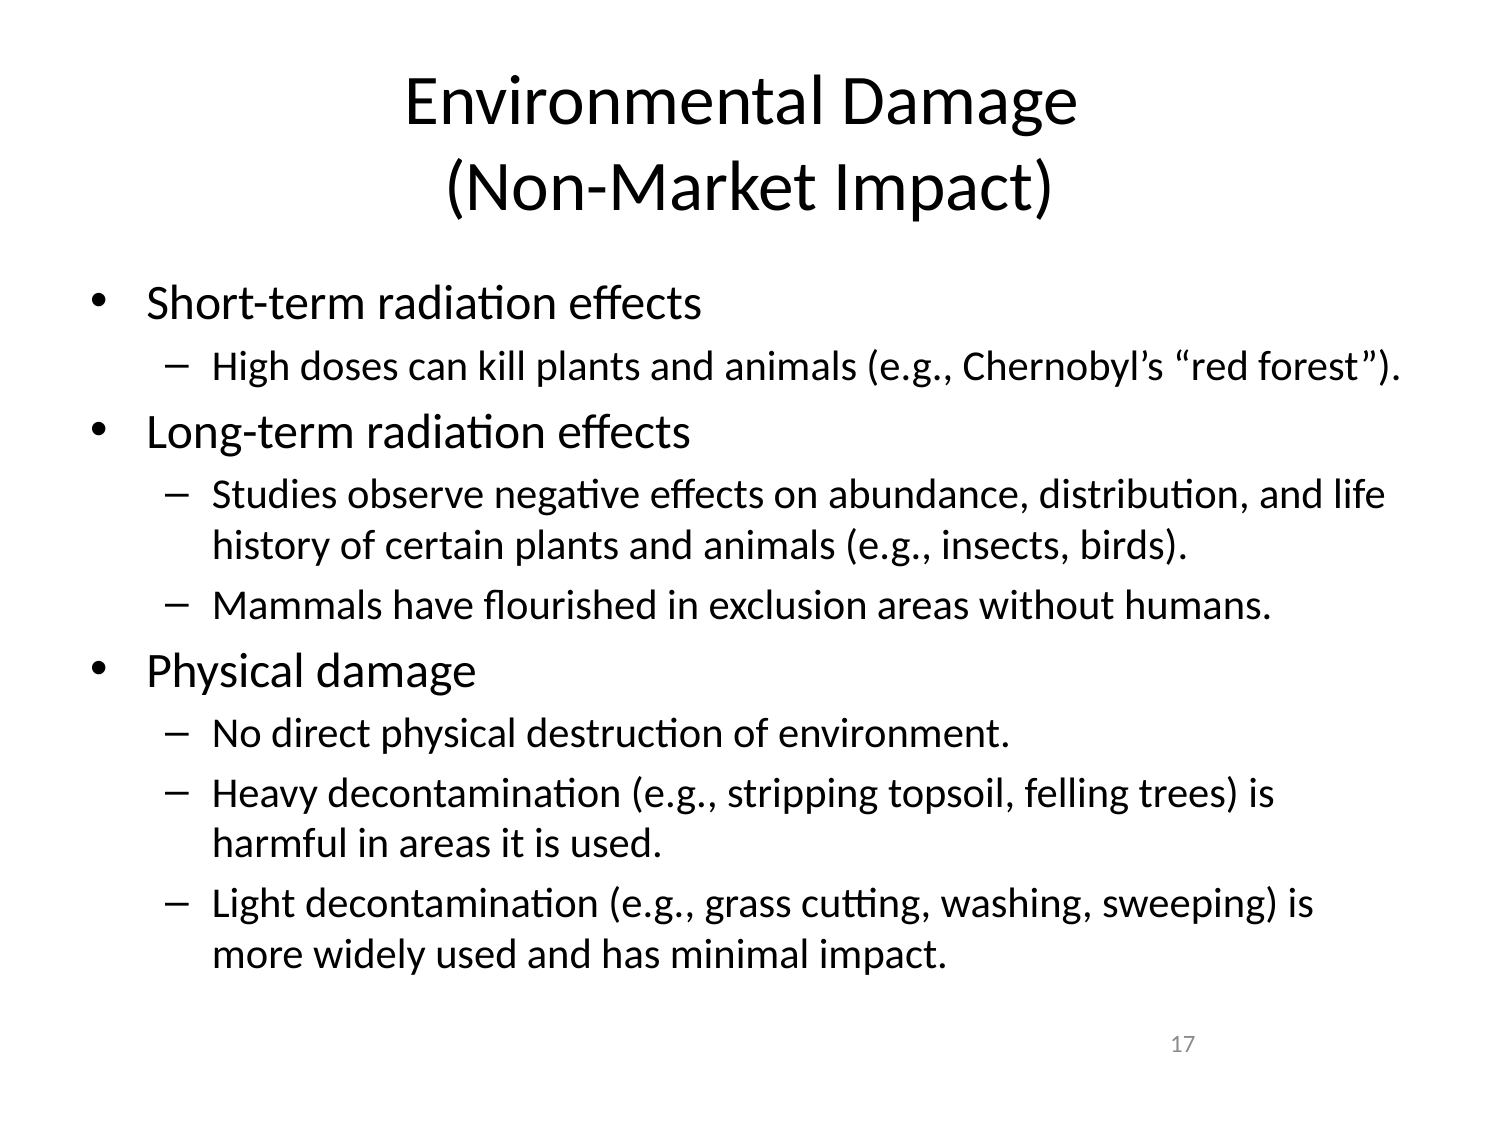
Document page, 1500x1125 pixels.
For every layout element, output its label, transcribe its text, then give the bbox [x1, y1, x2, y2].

title Environmental Damage (Non-Market Impact) [75, 45, 1425, 233]
list Short-term radiation effects High doses can kill plants and animals (e.g., Chernobyl’s “red forest”). Long-term radiation effects Studies observe negative effects on abundance, distribution, and life history of certain plants and animals (e.g., insects, birds). Mammals have flourished in exclusion areas without humans. Physical damage No direct physical destruction of environment. Heavy decontamination (e.g., stripping topsoil, felling trees) is harmful in areas it is used. Light decontamination (e.g., grass cutting, washing, sweeping) is more widely used and has minimal impact. [75, 262, 1425, 1005]
slide_number 17 [1030, 1012, 1211, 1073]
